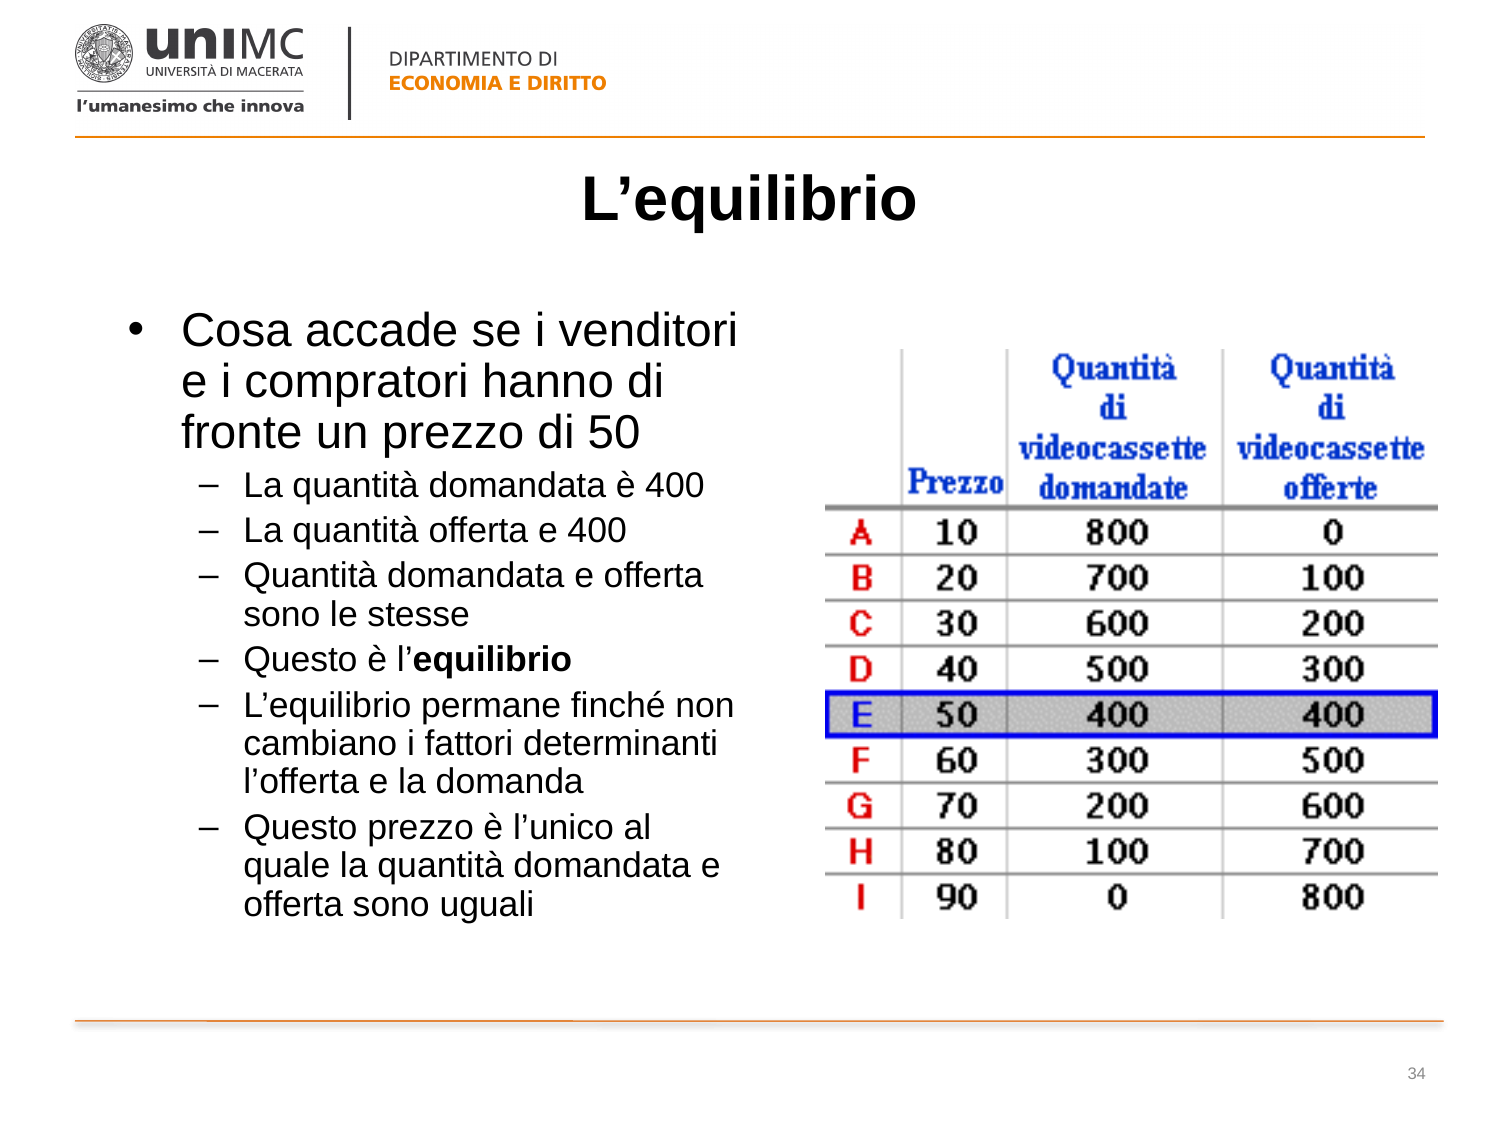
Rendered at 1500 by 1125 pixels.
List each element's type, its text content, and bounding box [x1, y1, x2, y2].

picture [824, 349, 1438, 919]
slide_number 34 [1091, 1042, 1442, 1103]
picture [75, 24, 1425, 138]
list Cosa accade se i venditori e i compratori hanno di fronte un prezzo di 50 La quantità domandata è 400 La quantità offerta e 400 Quantità domandata e offerta sono le stesse Questo è l’equilibrio L’equilibrio permane finché non cambiano i fattori determinanti l’offerta e la domanda Questo prezzo è l’unico al quale la quantità domandata e offerta sono uguali [112, 298, 763, 999]
title L’equilibrio [75, 149, 1425, 241]
